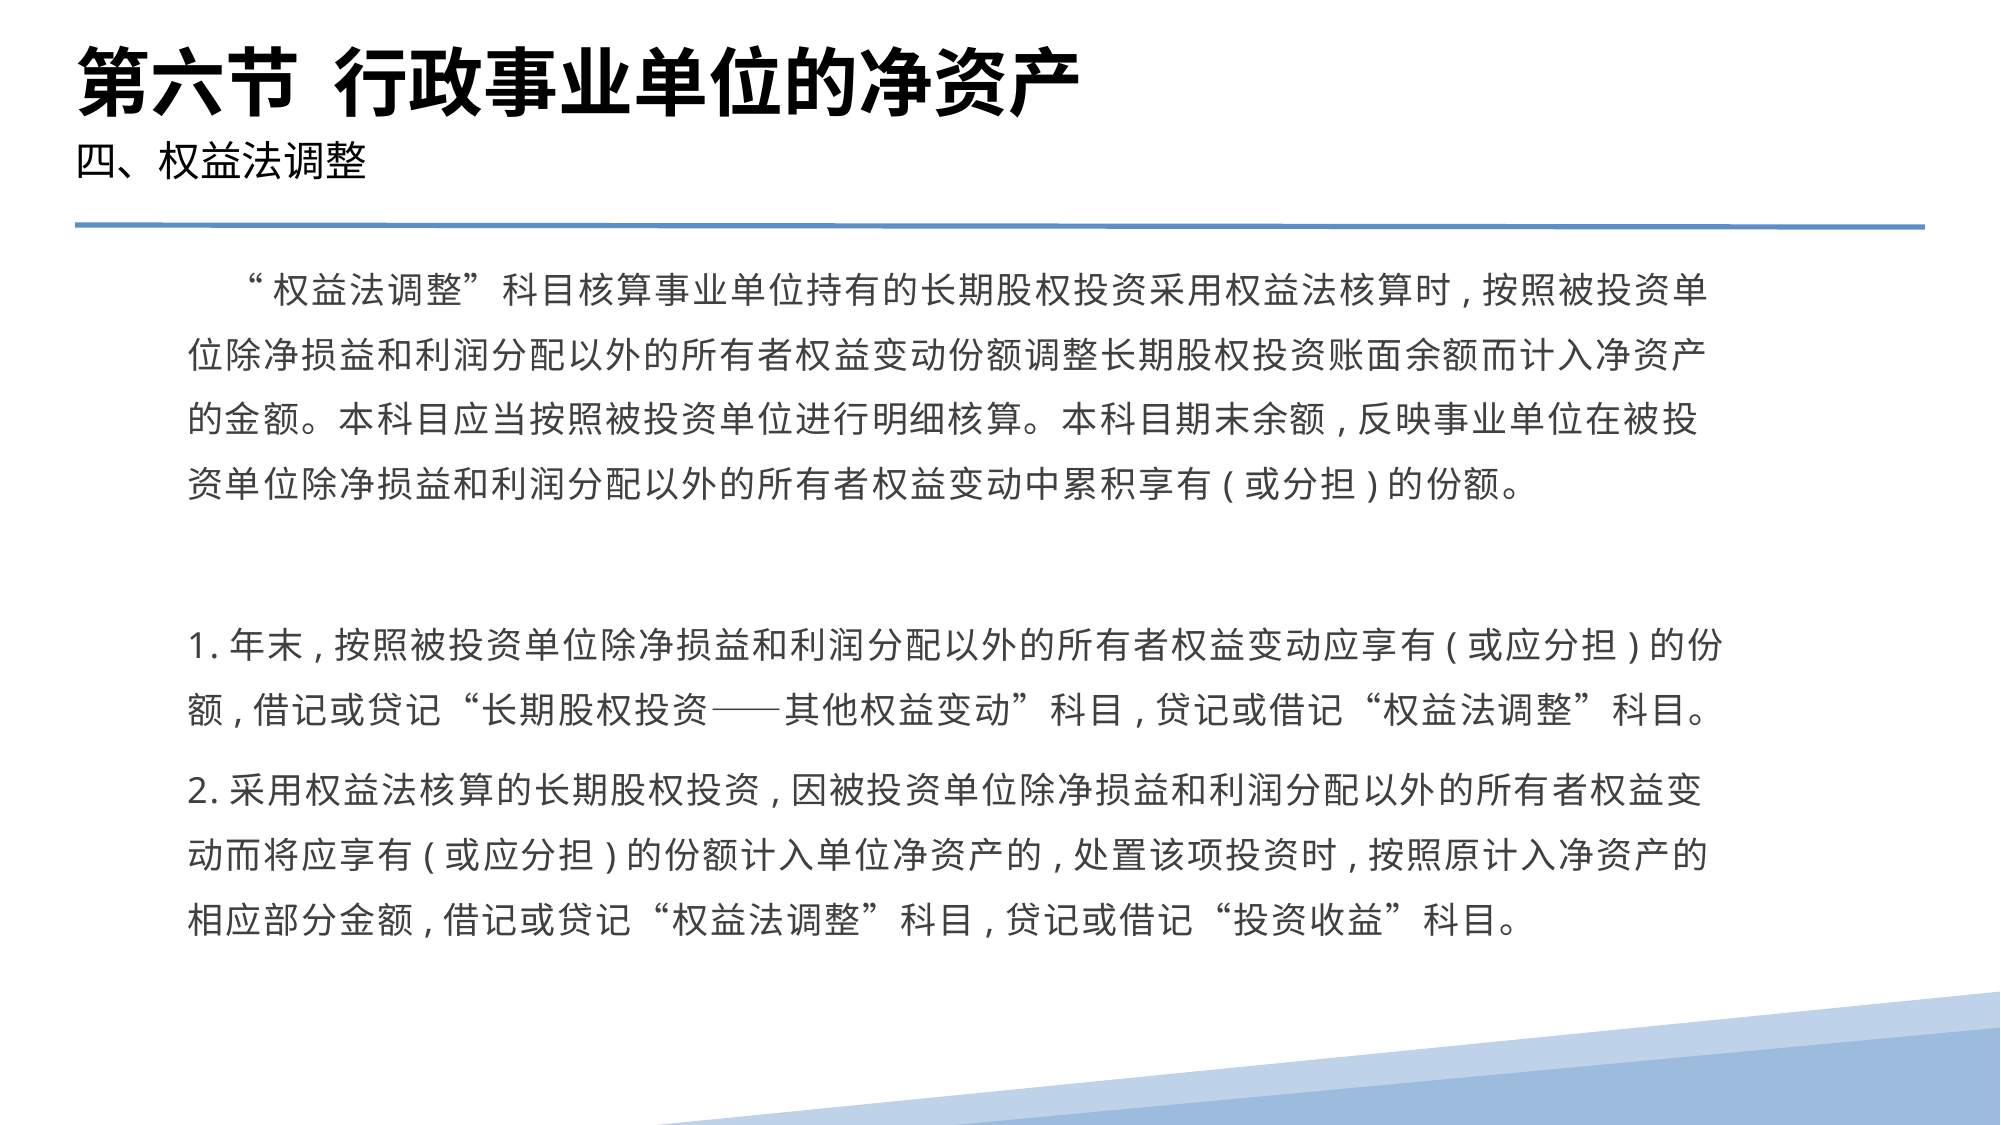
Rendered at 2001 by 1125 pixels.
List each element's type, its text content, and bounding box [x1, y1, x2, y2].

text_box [74, 224, 1925, 228]
text_box “权益法调整”科目核算事业单位持有的长期股权投资采用权益法核算时,按照被投资单位除净损益和利润分配以外的所有者权益变动份额调整长期股权投资账面余额而计入净资产的金额。本科目应当按照被投资单位进行明细核算。本科目期末余额,反映事业单位在被投资单位除净损益和利润分配以外的所有者权益变动中累积享有(或分担)的份额。 1.年末,按照被投资单位除净损益和利润分配以外的所有者权益变动应享有(或应分担)的份额,借记或贷记“长期股权投资——其他权益变动”科目,贷记或借记“权益法调整”科目。 2.采用权益法核算的长期股权投资,因被投资单位除净损益和利润分配以外的所有者权益变动而将应享有(或应分担)的份额计入单位净资产的,处置该项投资时,按照原计入净资产的相应部分金额,借记或贷记“权益法调整”科目,贷记或借记“投资收益”科目。 [176, 241, 1740, 1012]
text_box 四、权益法调整 [75, 124, 1925, 200]
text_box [656, 991, 2000, 1125]
text_box 第六节 行政事业单位的净资产 [75, 24, 1925, 124]
